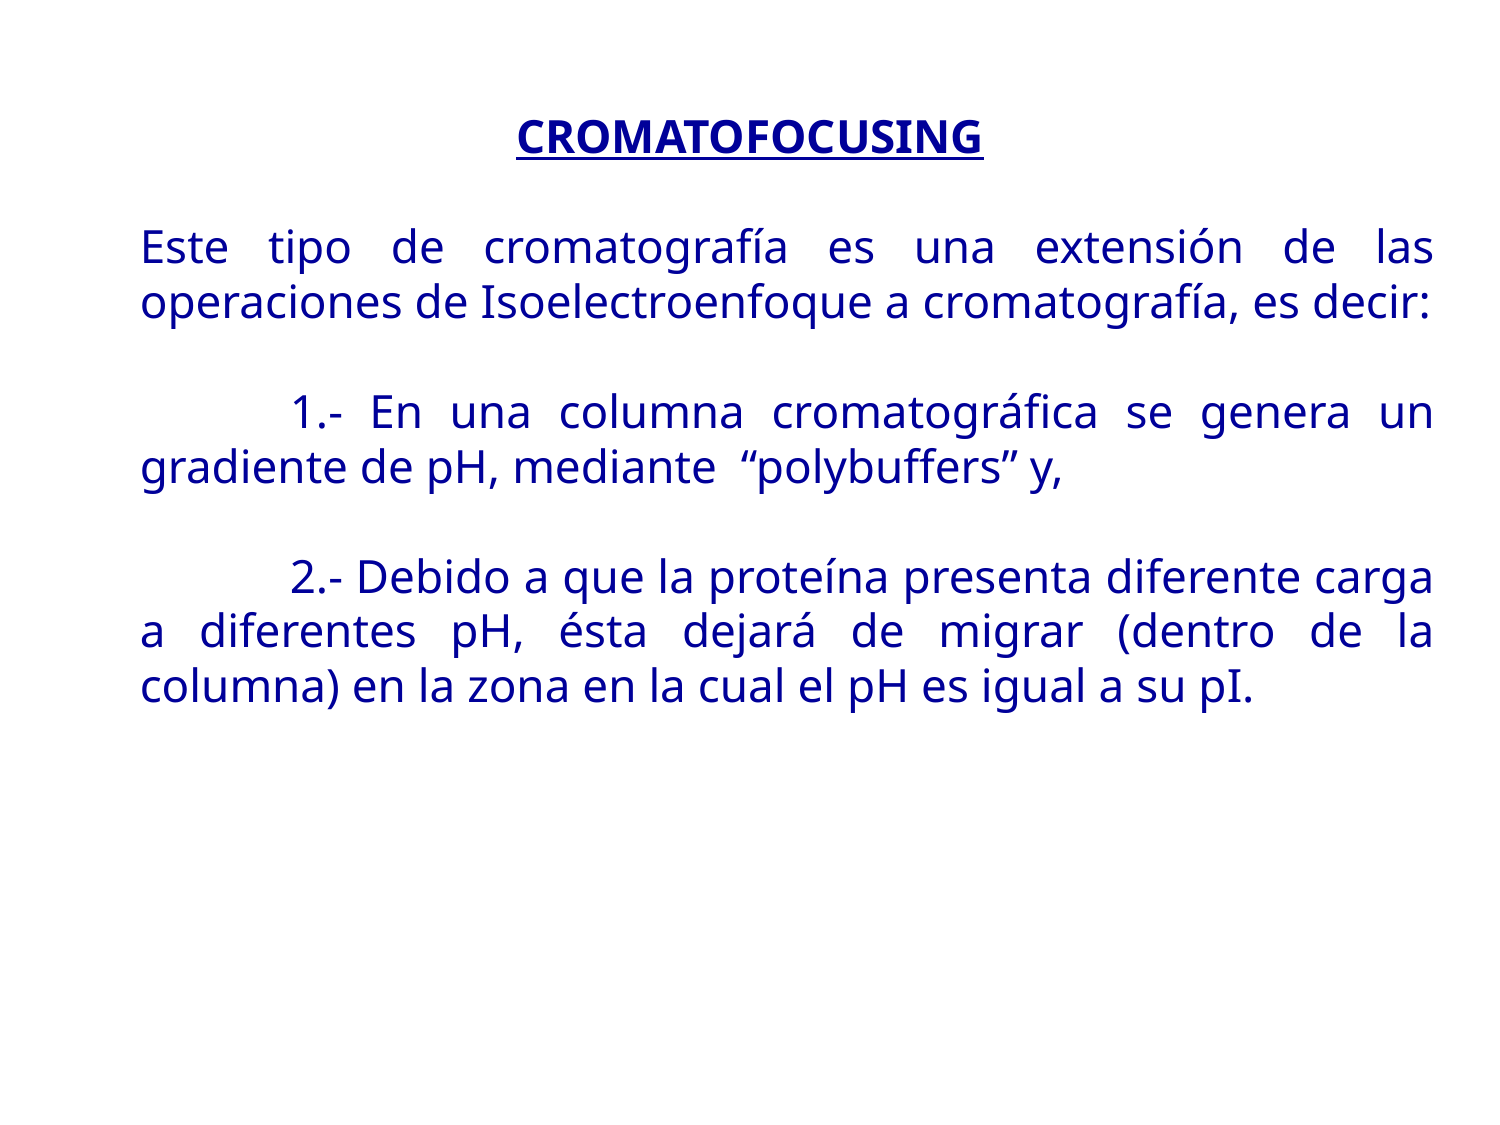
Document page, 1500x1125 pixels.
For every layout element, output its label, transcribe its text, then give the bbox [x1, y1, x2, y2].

text_box CROMATOFOCUSING Este tipo de cromatografía es una extensión de las operaciones de Isoelectroenfoque a cromatografía, es decir: 1.- En una columna cromatográfica se genera un gradiente de pH, mediante “polybuffers” y, 2.- Debido a que la proteína presenta diferente carga a diferentes pH, ésta dejará de migrar (dentro de la columna) en la zona en la cual el pH es igual a su pI. [50, 99, 1450, 500]
